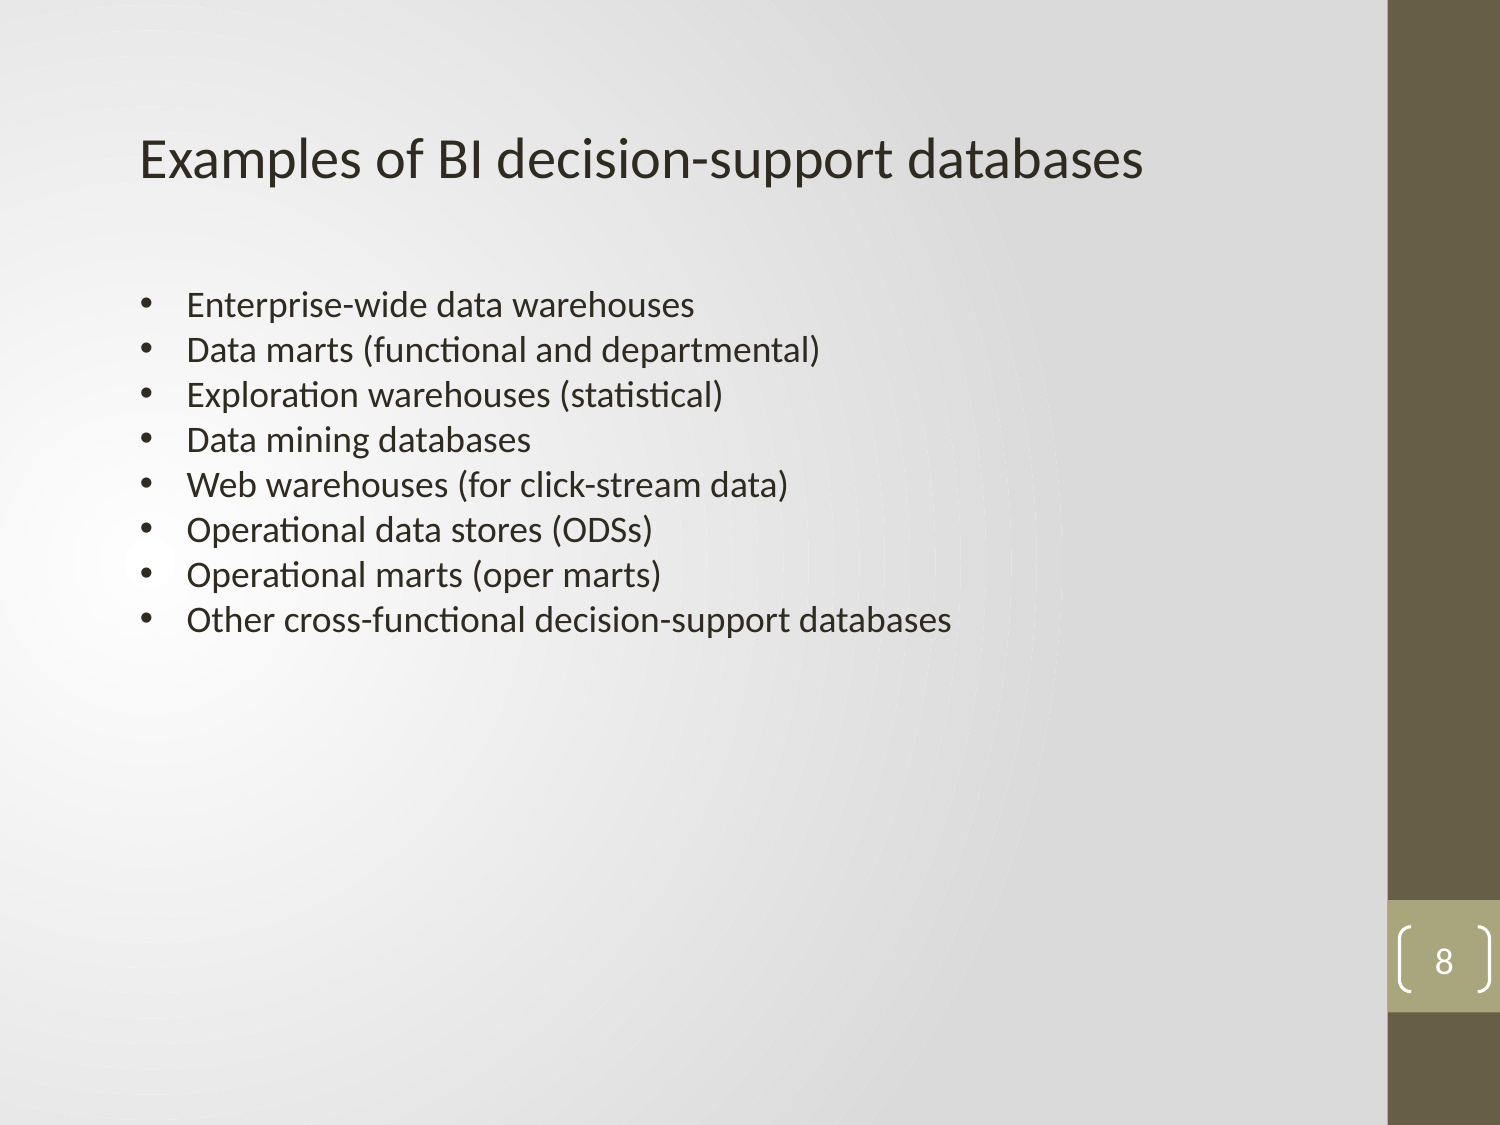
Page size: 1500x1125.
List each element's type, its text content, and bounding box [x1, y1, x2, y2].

slide_number 8 [1397, 925, 1492, 994]
text_box Examples of BI decision-support databases Enterprise-wide data warehouses Data marts (functional and departmental) Exploration warehouses (statistical) Data mining databases Web warehouses (for click-stream data) Operational data stores (ODSs) Operational marts (oper marts) Other cross-functional decision-support databases [124, 112, 1313, 648]
